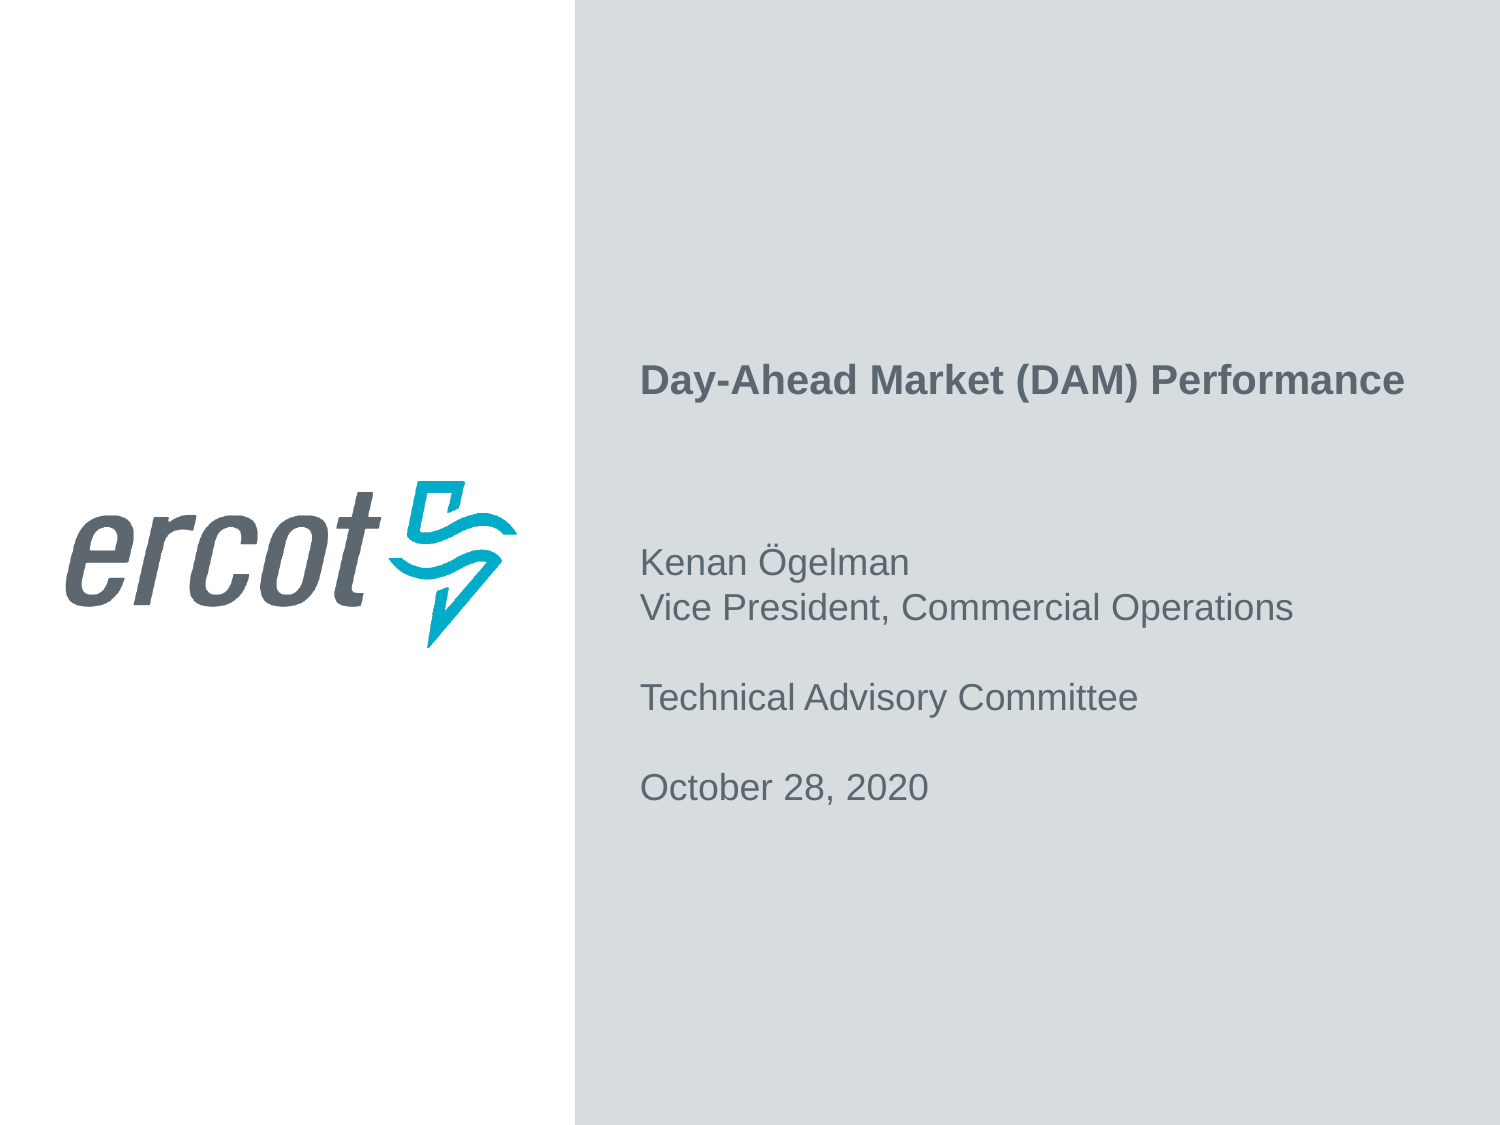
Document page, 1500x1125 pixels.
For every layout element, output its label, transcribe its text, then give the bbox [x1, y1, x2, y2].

picture [56, 471, 525, 654]
text_box Day-Ahead Market (DAM) Performance Kenan Ögelman Vice President, Commercial Operations Technical Advisory Committee October 28, 2020 [624, 345, 1500, 816]
